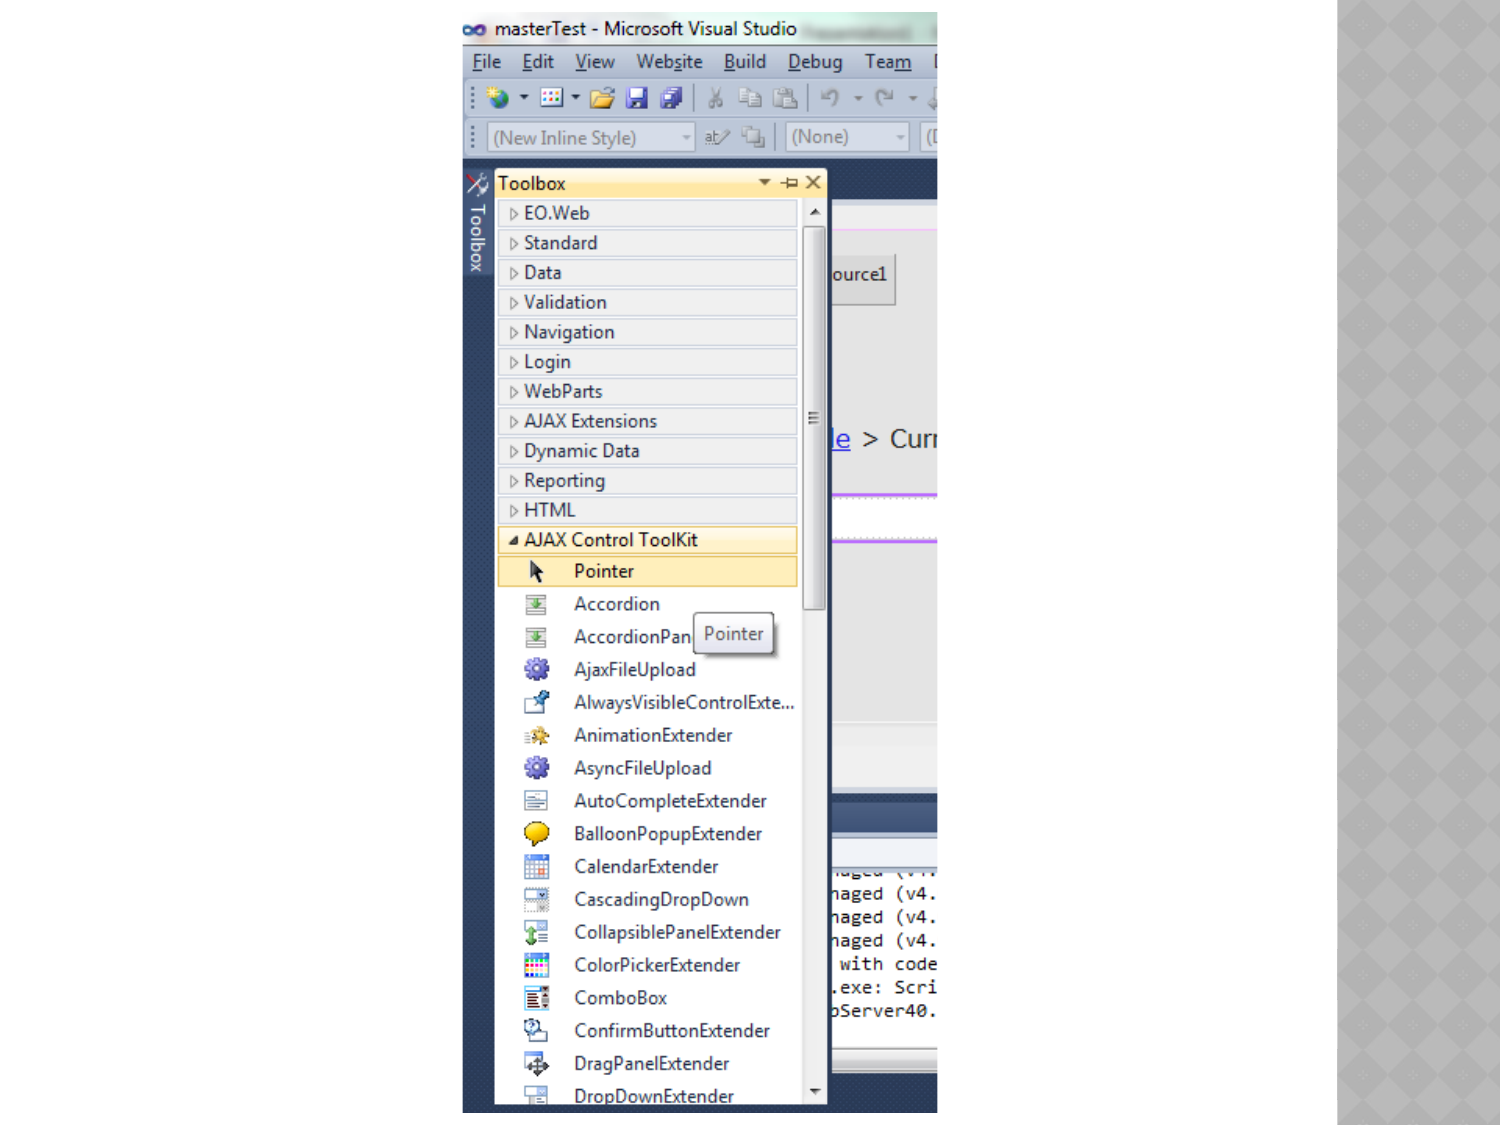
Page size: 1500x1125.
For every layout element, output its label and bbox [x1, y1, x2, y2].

picture [462, 12, 938, 1113]
